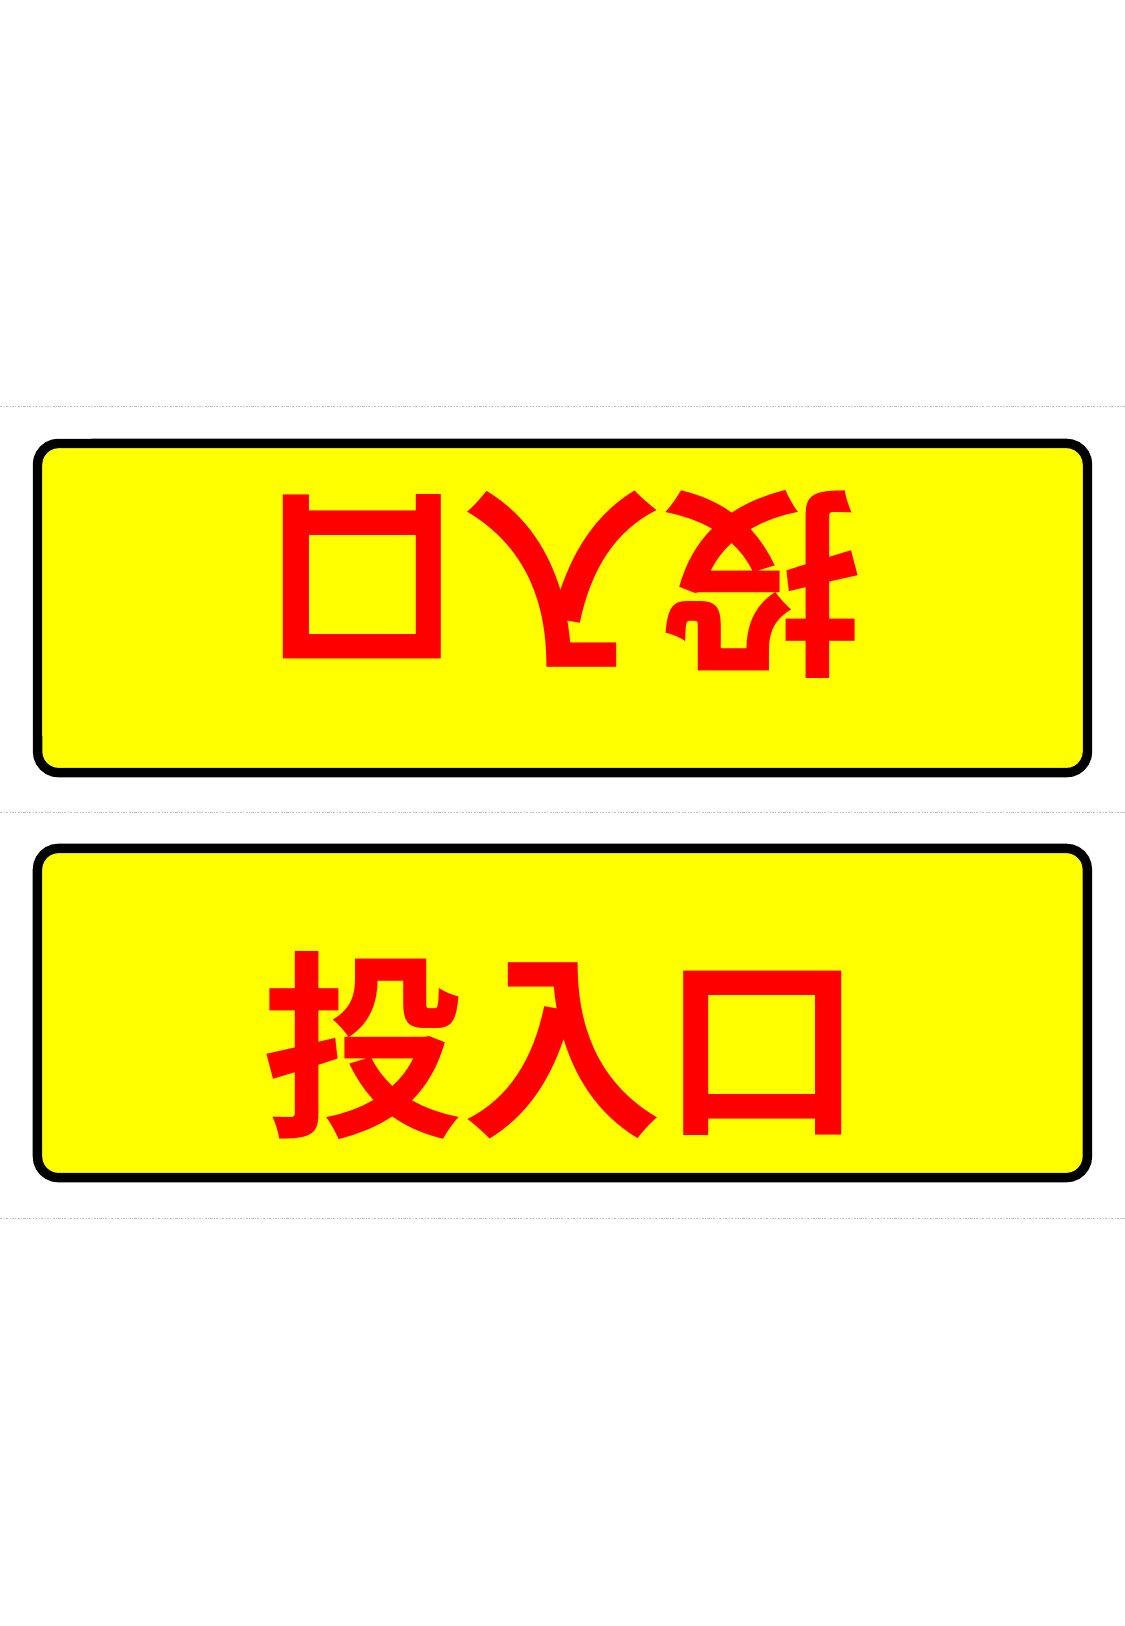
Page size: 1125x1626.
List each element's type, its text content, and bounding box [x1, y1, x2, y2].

text_box 投入口 [247, 461, 878, 716]
text_box 投入口 [247, 914, 878, 1170]
text_box [36, 442, 1089, 774]
text_box [36, 847, 1089, 1179]
